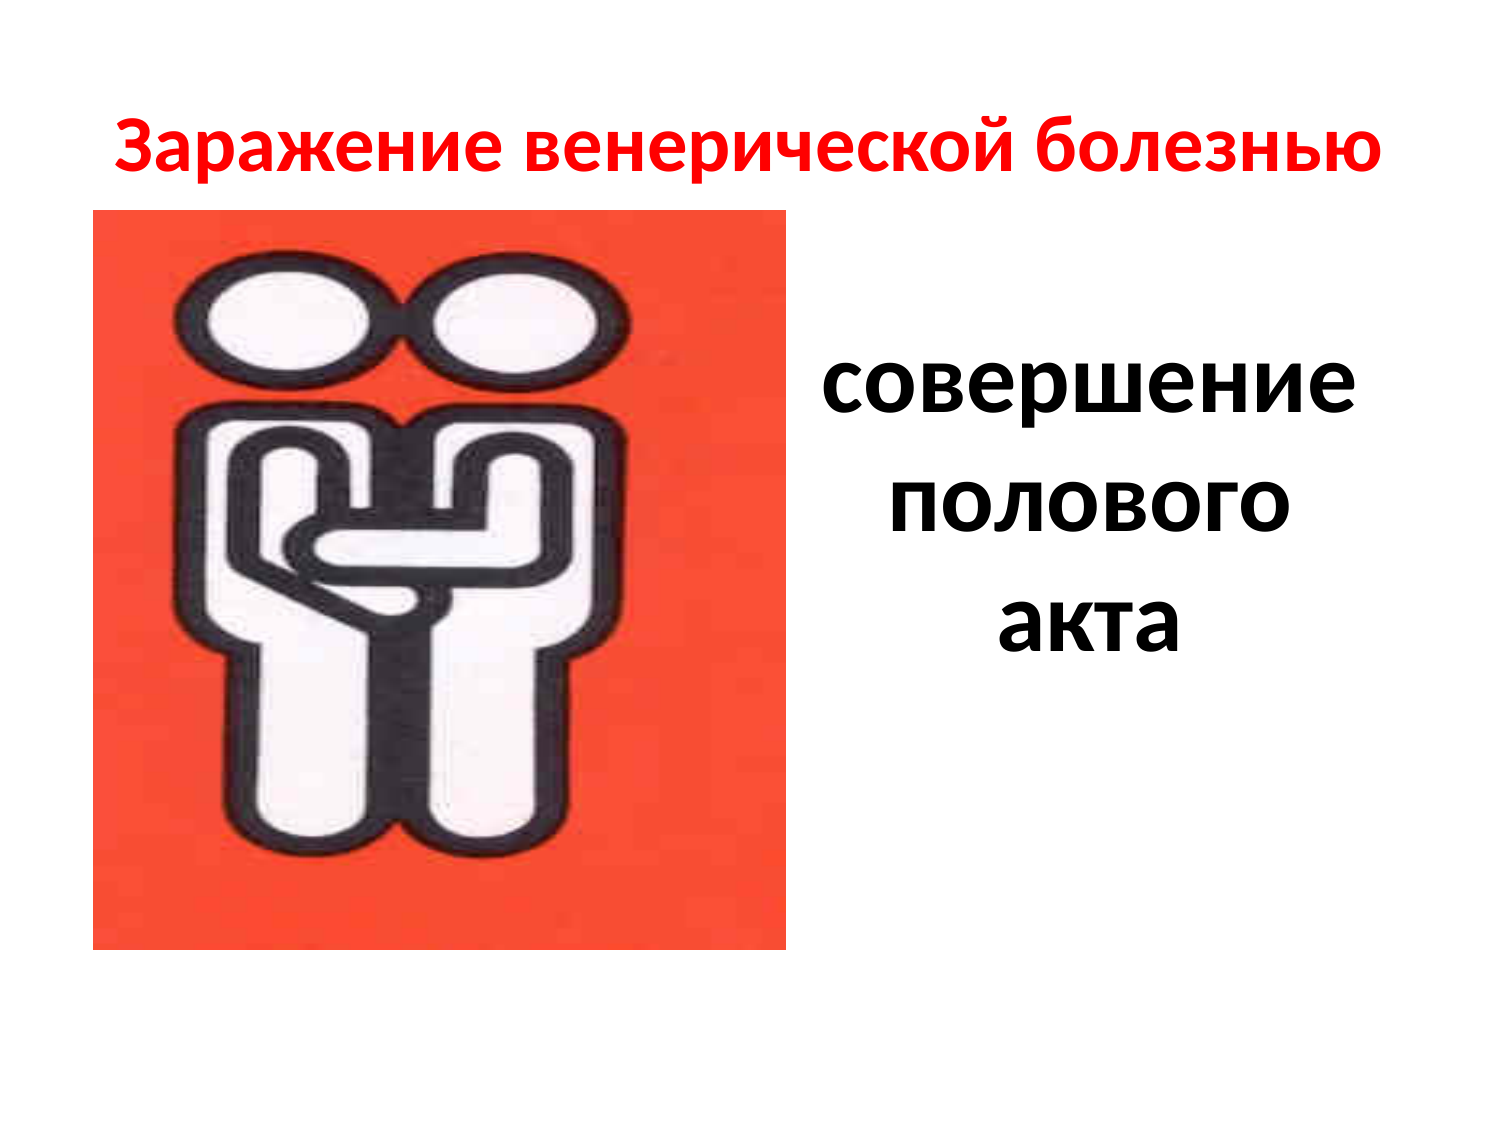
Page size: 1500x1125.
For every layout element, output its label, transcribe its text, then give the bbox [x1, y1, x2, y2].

title Заражение венерической болезнью [74, 44, 1426, 233]
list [93, 210, 786, 950]
text_box совершение полового акта [790, 304, 1407, 680]
